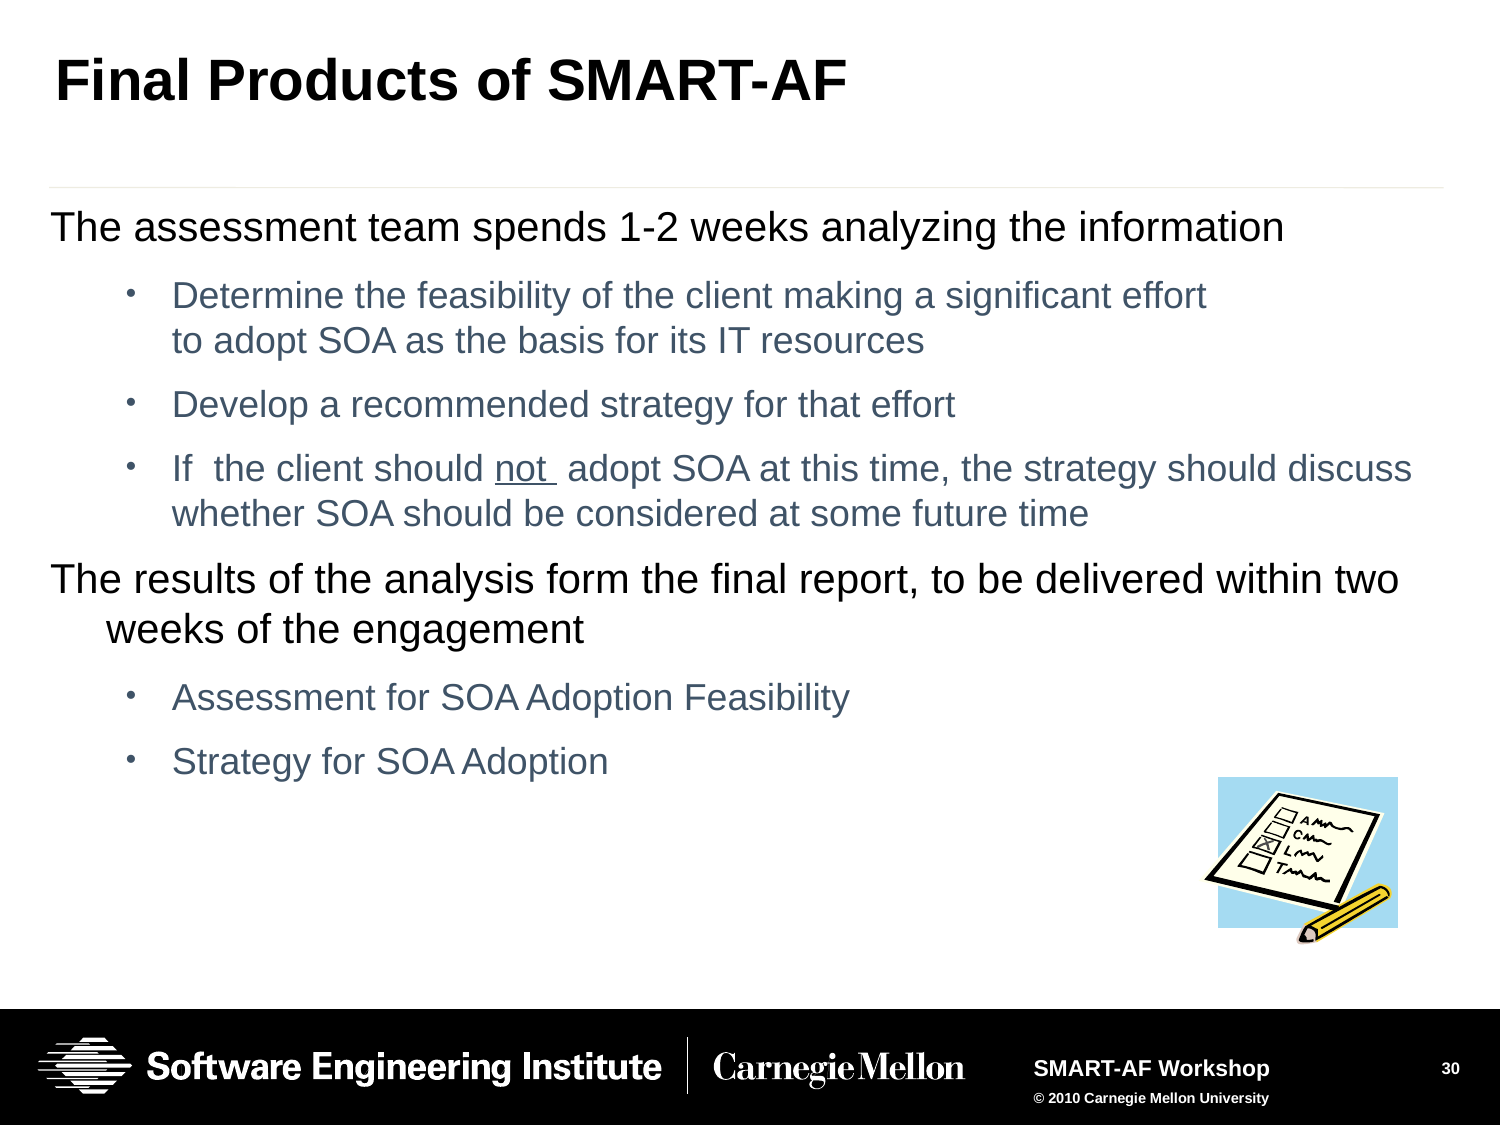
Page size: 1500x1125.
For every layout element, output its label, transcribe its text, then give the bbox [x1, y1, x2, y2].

picture [1198, 776, 1399, 946]
title Final Products of SMART-AF [55, 49, 1451, 114]
list The assessment team spends 1-2 weeks analyzing the information Determine the feasibility of the client making a significant effort to adopt SOA as the basis for its IT resources Develop a recommended strategy for that effort If the client should not adopt SOA at this time, the strategy should discuss whether SOA should be considered at some future time The results of the analysis form the final report, to be delivered within two weeks of the engagement Assessment for SOA Adoption Feasibility Strategy for SOA Adoption [49, 199, 1430, 949]
